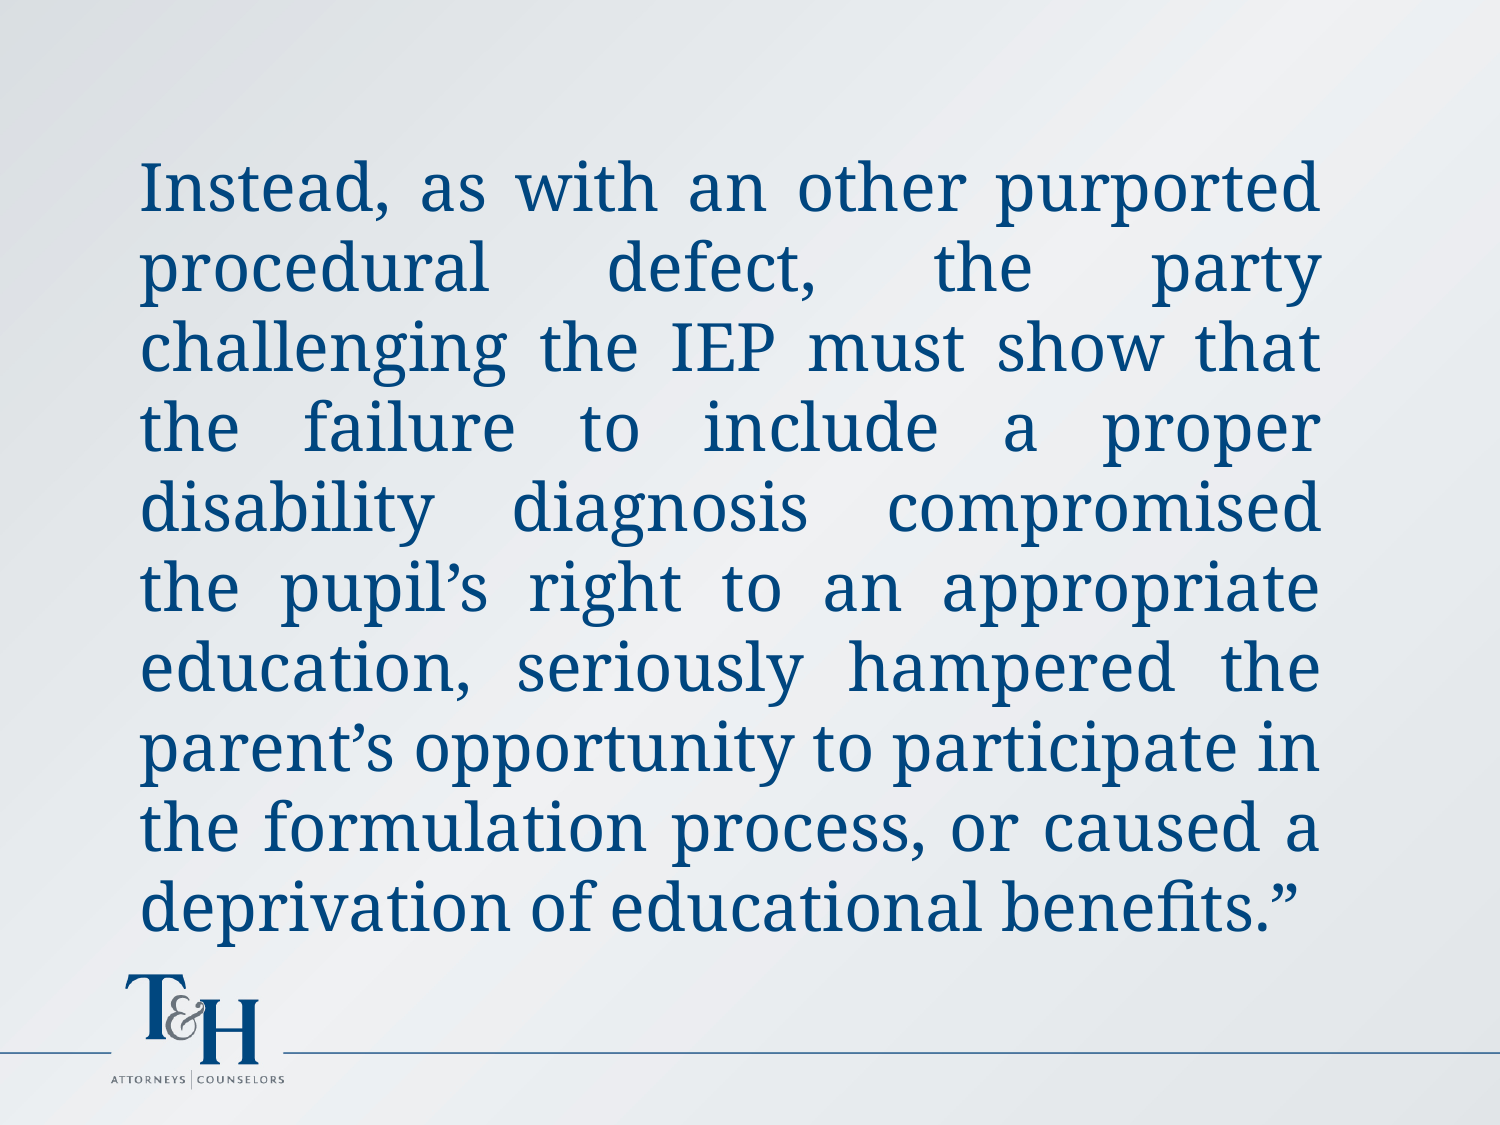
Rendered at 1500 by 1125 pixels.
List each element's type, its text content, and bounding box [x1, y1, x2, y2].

text_box Instead, as with an other purported procedural defect, the party challenging the IEP must show that the failure to include a proper disability diagnosis compromised the pupil’s right to an appropriate education, seriously hampered the parent’s opportunity to participate in the formulation process, or caused a deprivation of educational benefits.” [124, 137, 1338, 1025]
picture [0, 0, 1500, 1125]
